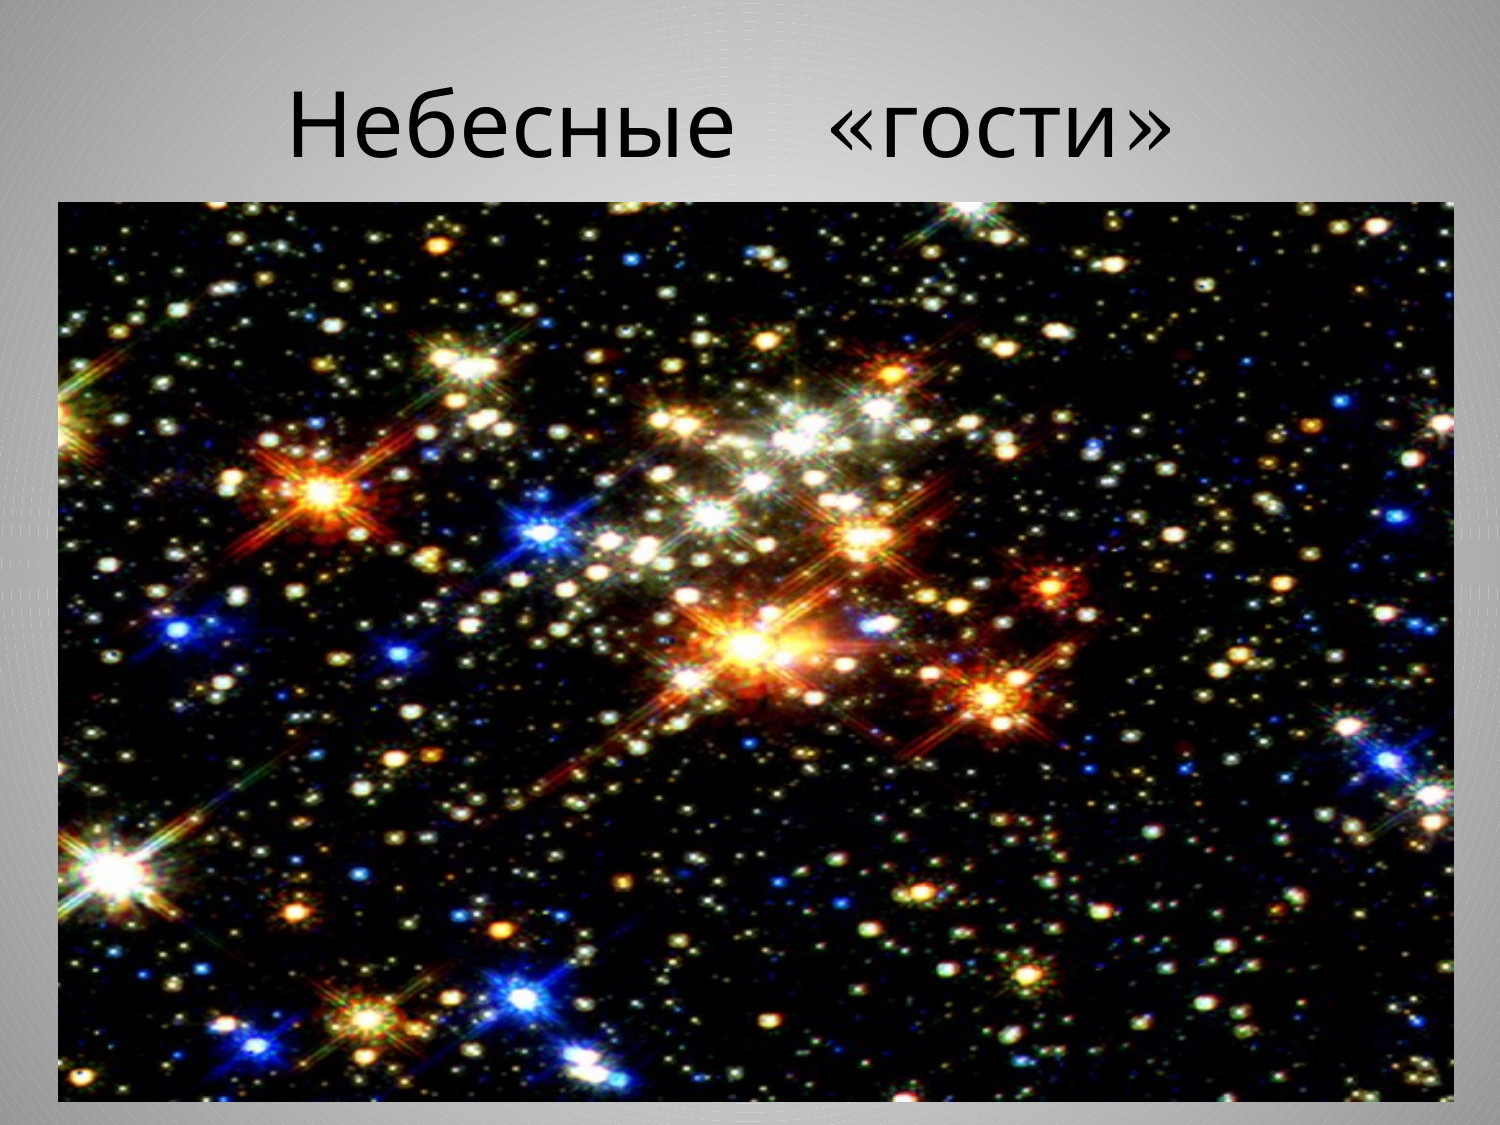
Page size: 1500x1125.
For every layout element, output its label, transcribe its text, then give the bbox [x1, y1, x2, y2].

title Небесные «гости» [93, 0, 1369, 200]
picture [58, 201, 1454, 1102]
